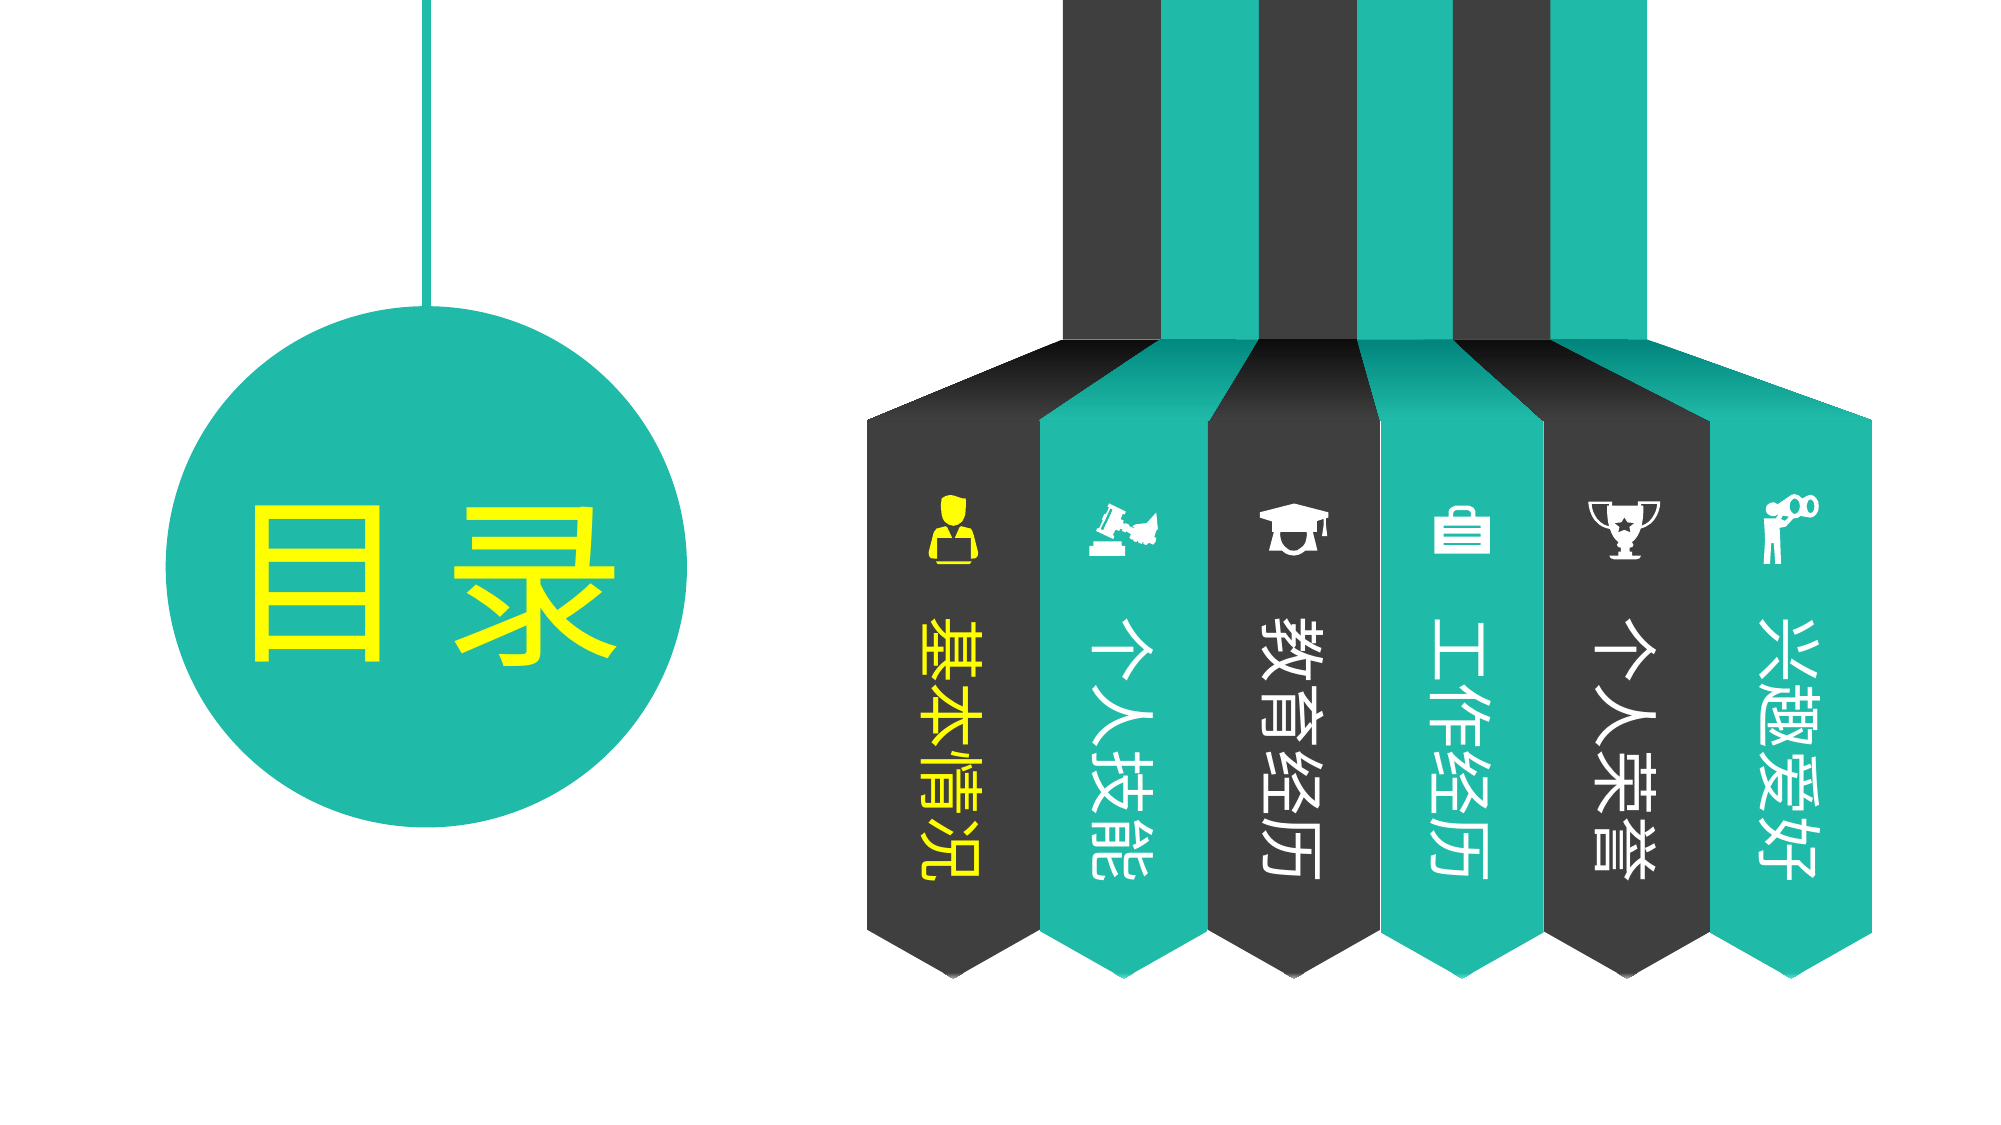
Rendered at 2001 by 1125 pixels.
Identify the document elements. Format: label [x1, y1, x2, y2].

text_box [866, 0, 1873, 979]
text_box [166, 0, 686, 827]
